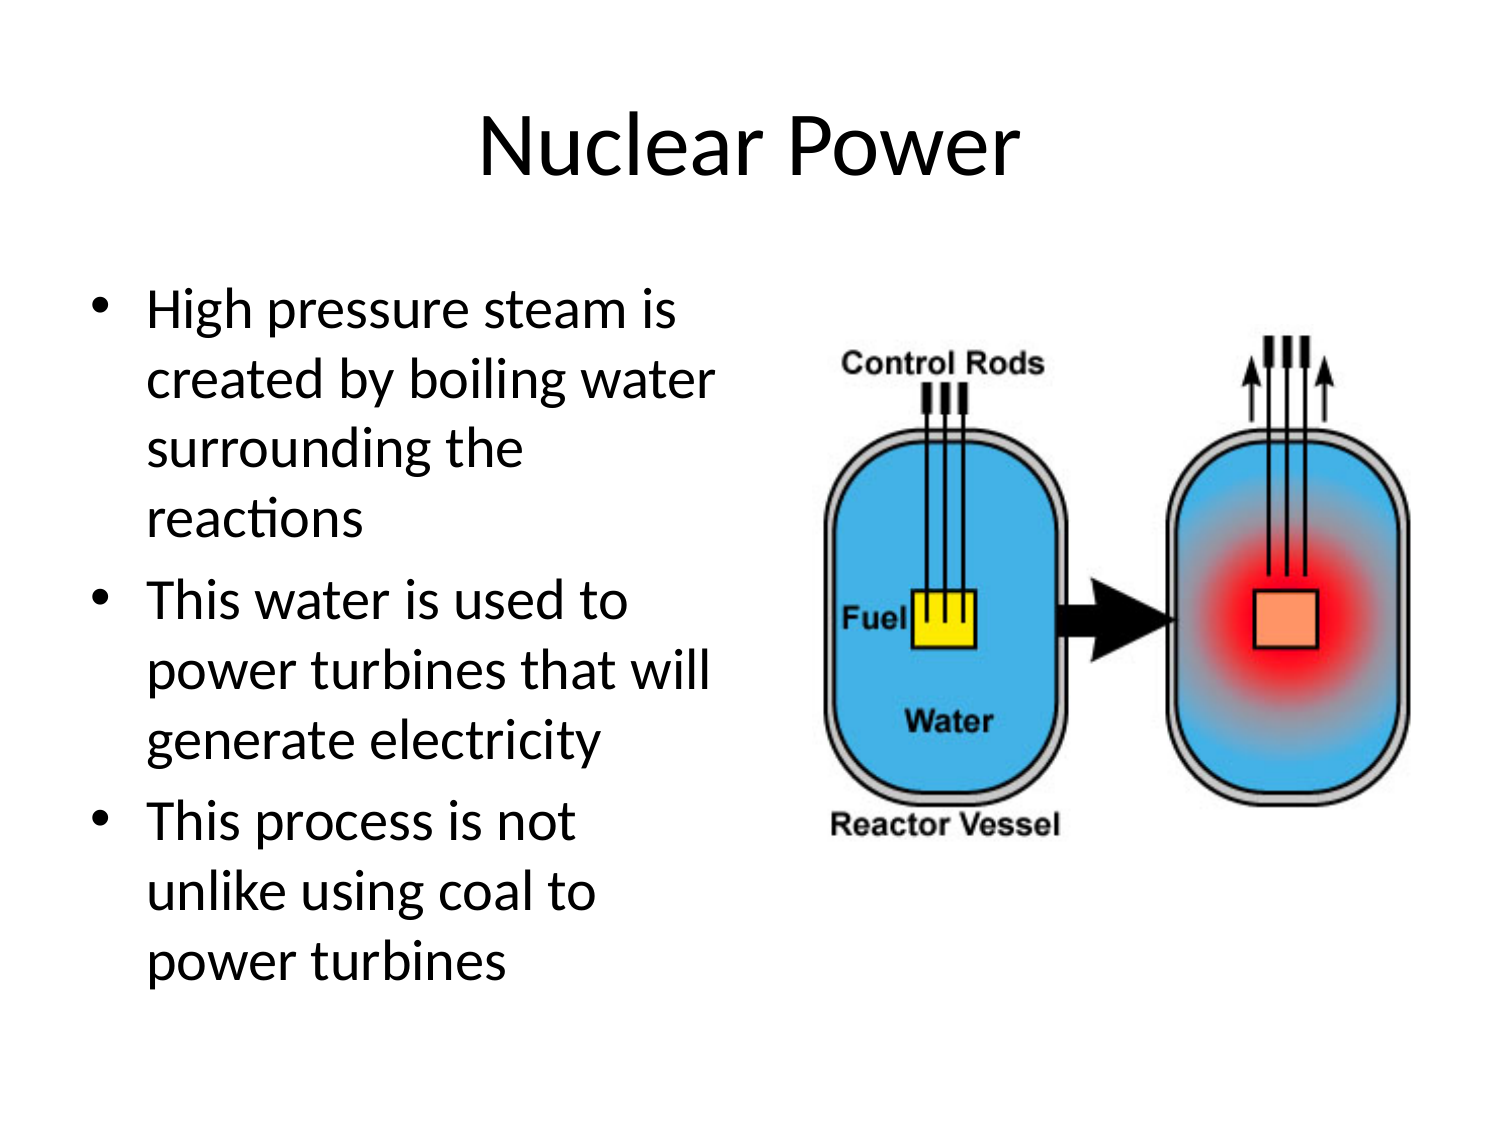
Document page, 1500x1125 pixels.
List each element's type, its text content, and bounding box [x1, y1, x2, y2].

list High pressure steam is created by boiling water surrounding the reactions This water is used to power turbines that will generate electricity This process is not unlike using coal to power turbines [75, 262, 738, 1005]
picture [812, 324, 1423, 851]
title Nuclear Power [75, 45, 1425, 233]
